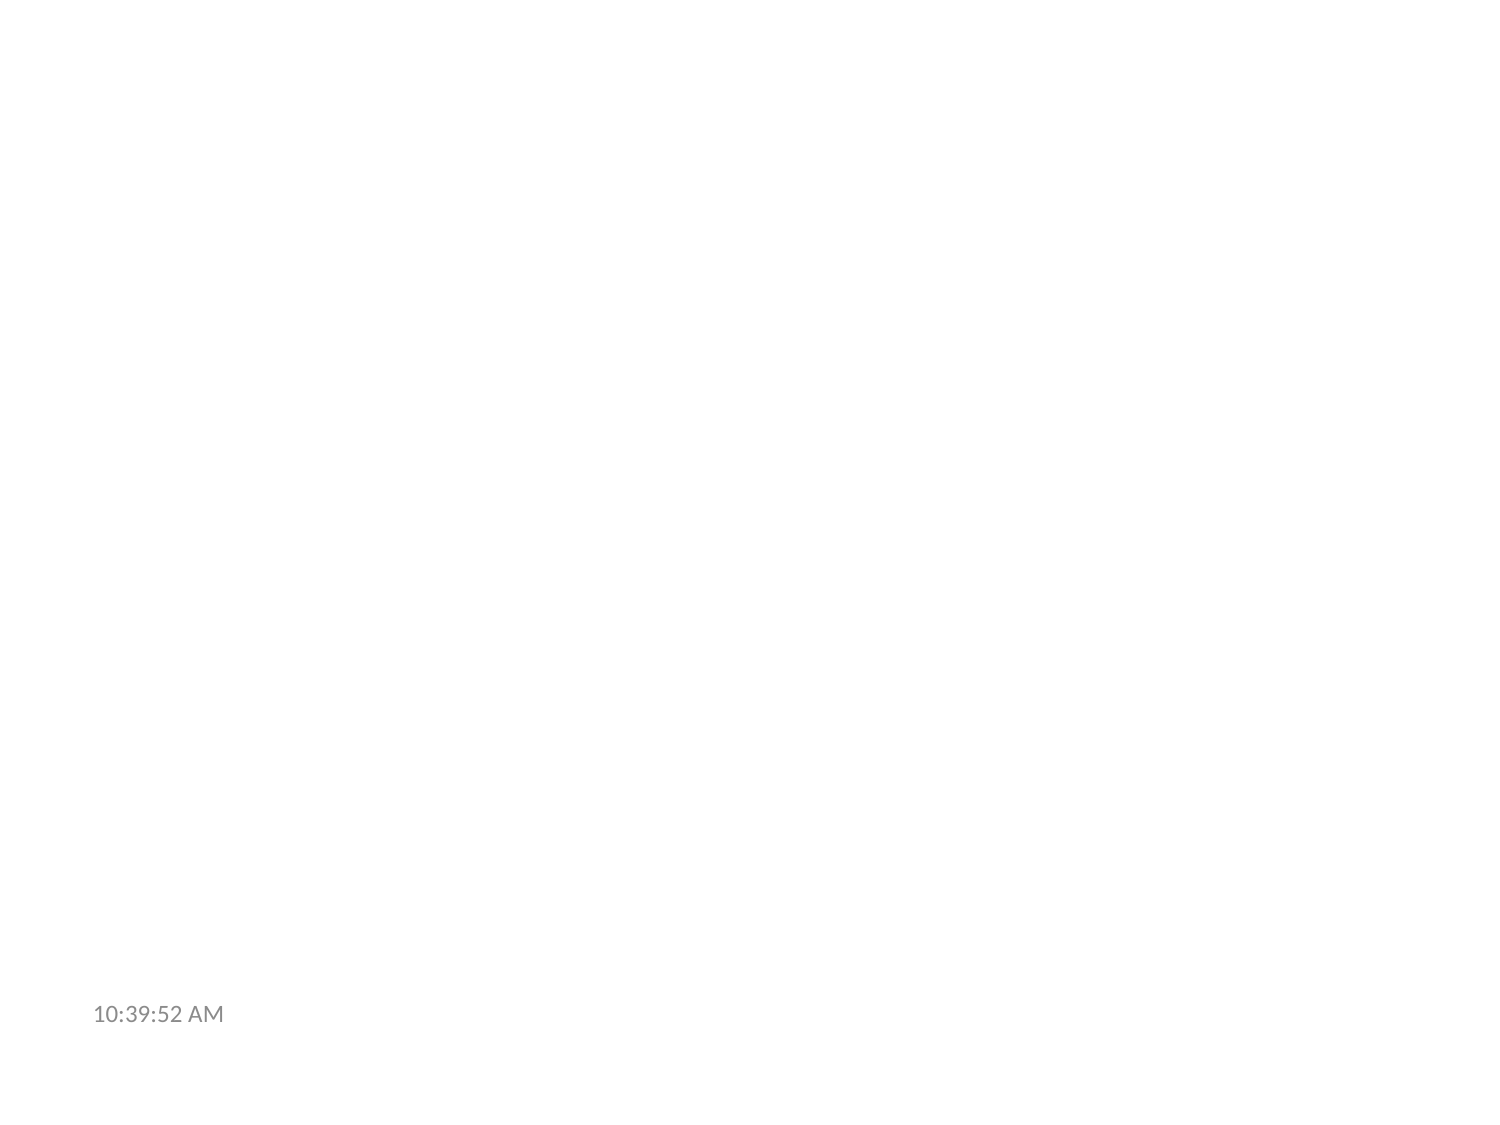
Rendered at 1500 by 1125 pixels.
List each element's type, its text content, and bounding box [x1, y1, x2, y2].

text_box 3:35:09 PM [77, 982, 428, 1043]
